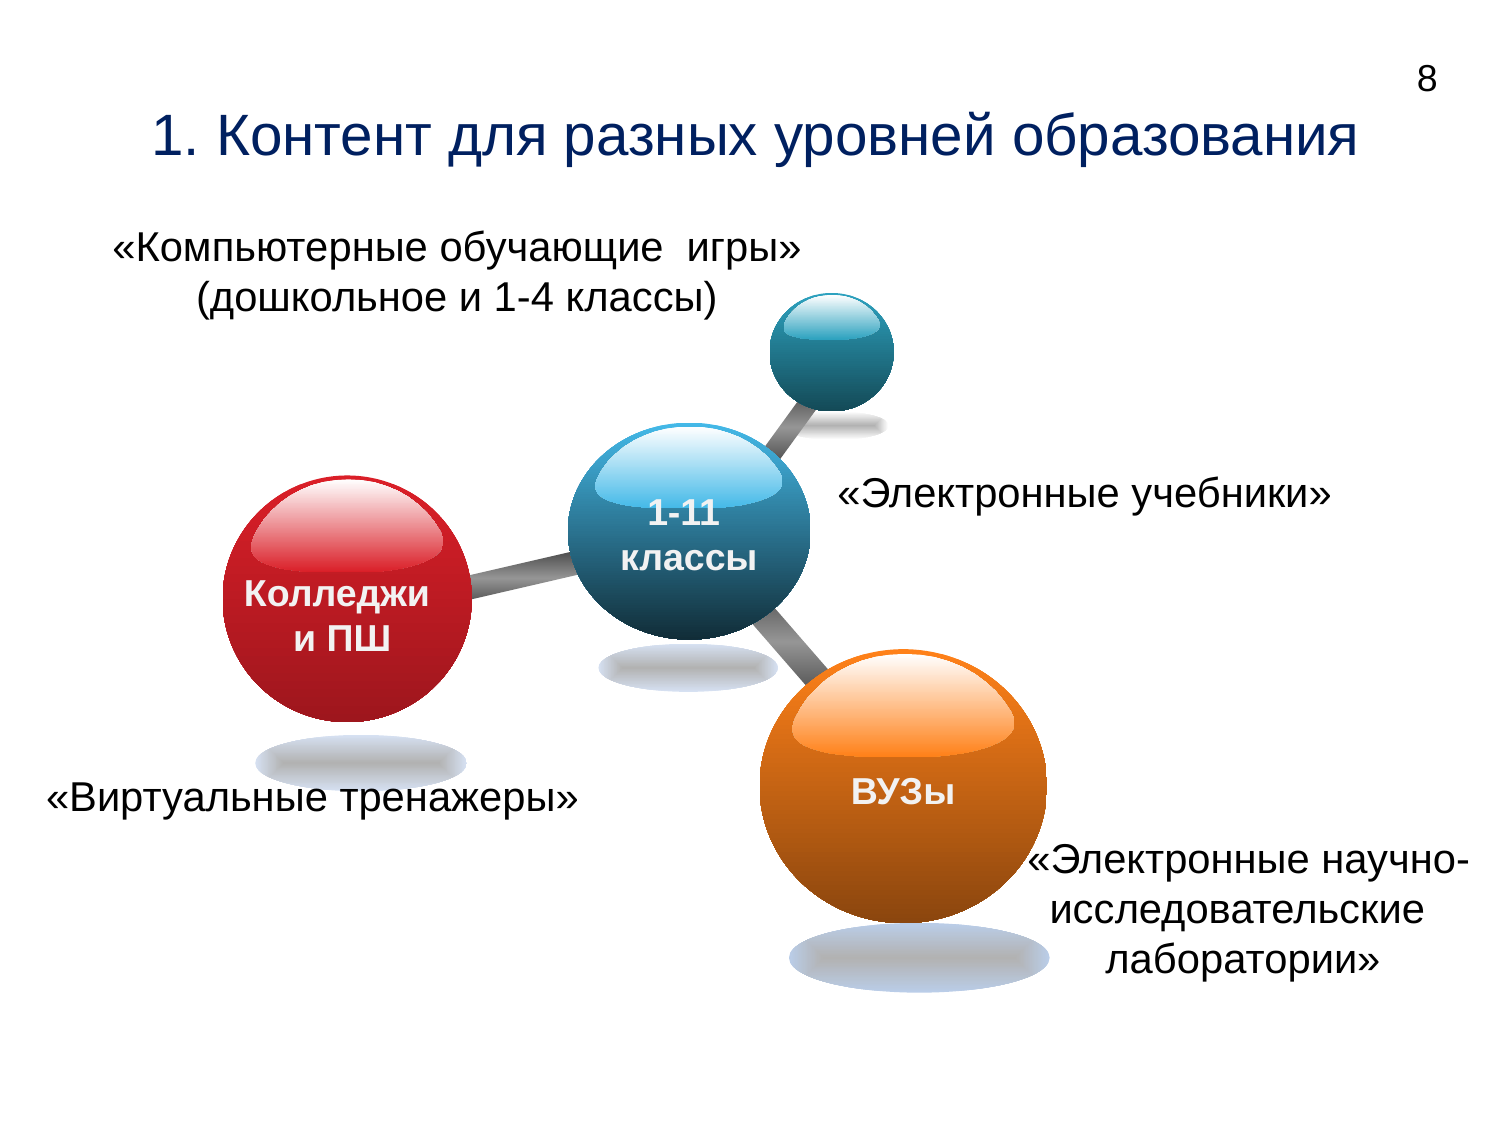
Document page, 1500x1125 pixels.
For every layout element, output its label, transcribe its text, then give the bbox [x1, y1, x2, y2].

text_box «Электронные учебники» [1055, 458, 1347, 573]
text_box «Виртуальные тренажеры» [31, 762, 217, 878]
text_box 8 [1402, 46, 1453, 107]
text_box «Компьютерные обучающие игры» (дошкольное и 1-4 классы) [70, 211, 844, 327]
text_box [222, 292, 1050, 993]
text_box «Электронные научно-исследовательские лаборатории» [1055, 823, 1500, 990]
text_box 1. Контент для разных уровней образования [128, 89, 1383, 175]
